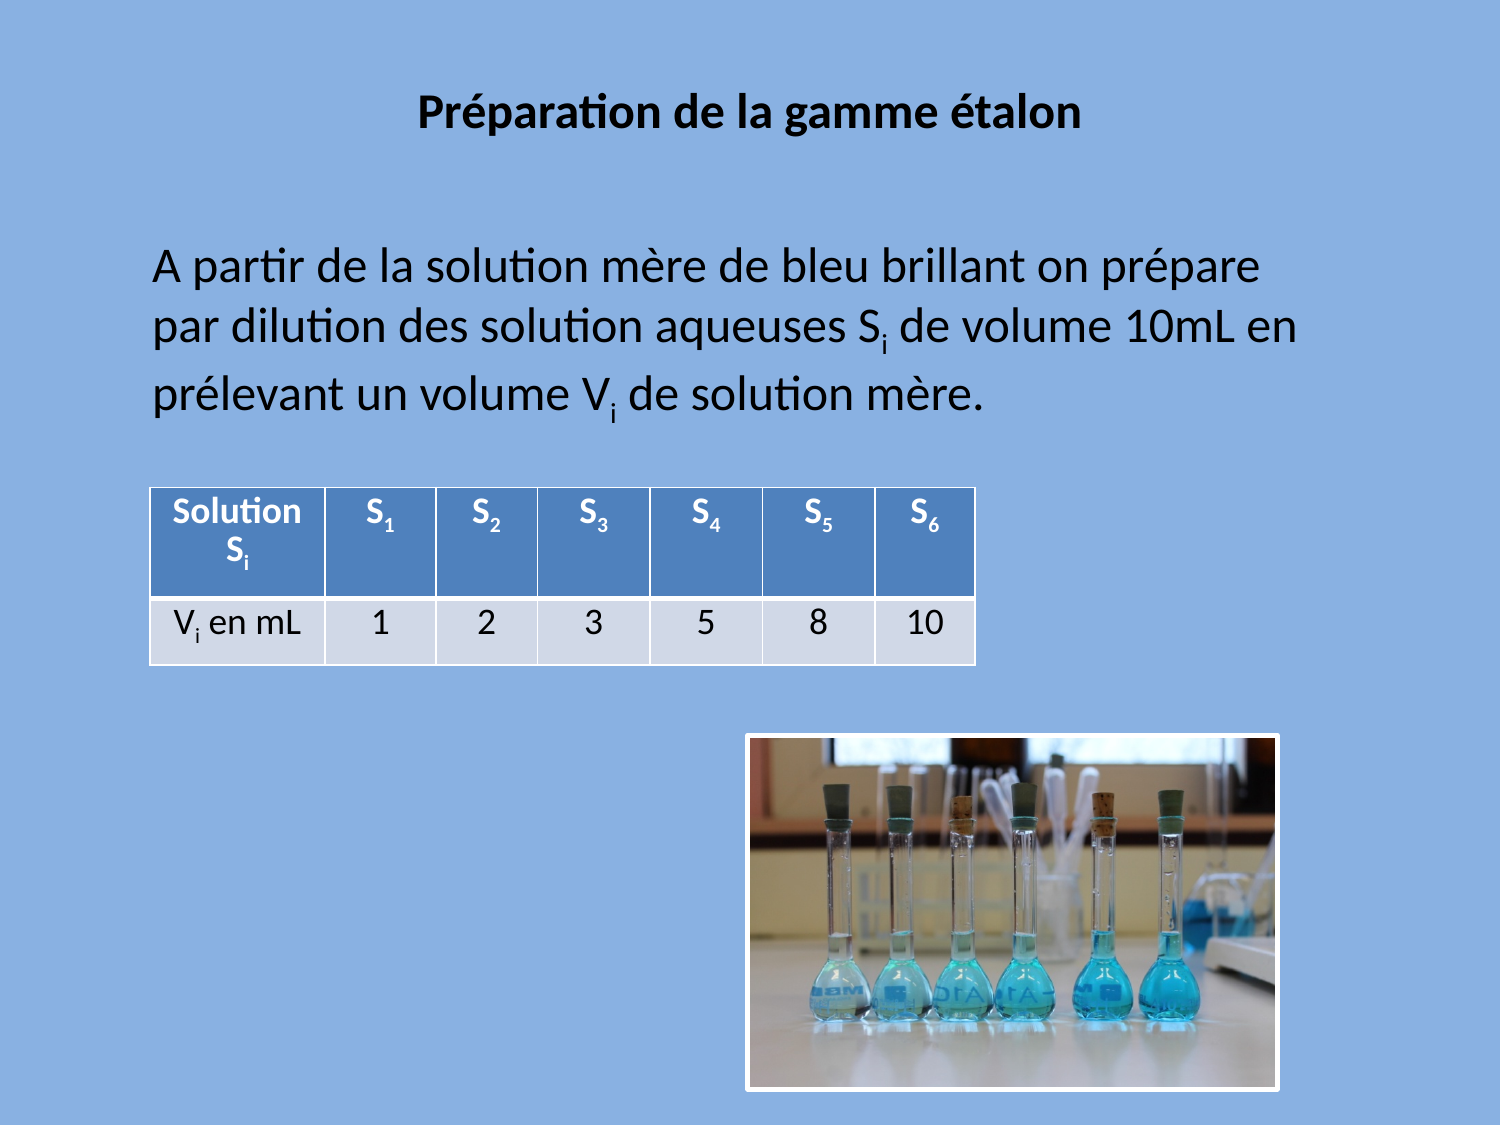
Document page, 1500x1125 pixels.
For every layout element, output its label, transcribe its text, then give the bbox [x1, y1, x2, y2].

table_header S1 [326, 488, 435, 596]
table_header S5 [763, 488, 874, 596]
picture [749, 737, 1276, 1088]
table_header S6 [876, 488, 974, 596]
table_cell 1 [326, 601, 435, 664]
table_cell 10 [876, 601, 974, 664]
title Préparation de la gamme étalon [75, 45, 1425, 233]
table_cell 3 [538, 601, 649, 664]
table_header Solution Si [151, 488, 324, 596]
table_header S4 [651, 488, 762, 596]
table_cell 8 [763, 601, 874, 664]
table_cell Vi en mL [151, 601, 324, 664]
table_cell 5 [651, 601, 762, 664]
text_box A partir de la solution mère de bleu brillant on prépare par dilution des solution aqueuses Si de volume 10mL en prélevant un volume Vi de solution mère. [137, 224, 1338, 527]
table_header S3 [538, 488, 649, 596]
table_header S2 [437, 488, 537, 596]
table_cell 2 [437, 601, 537, 664]
